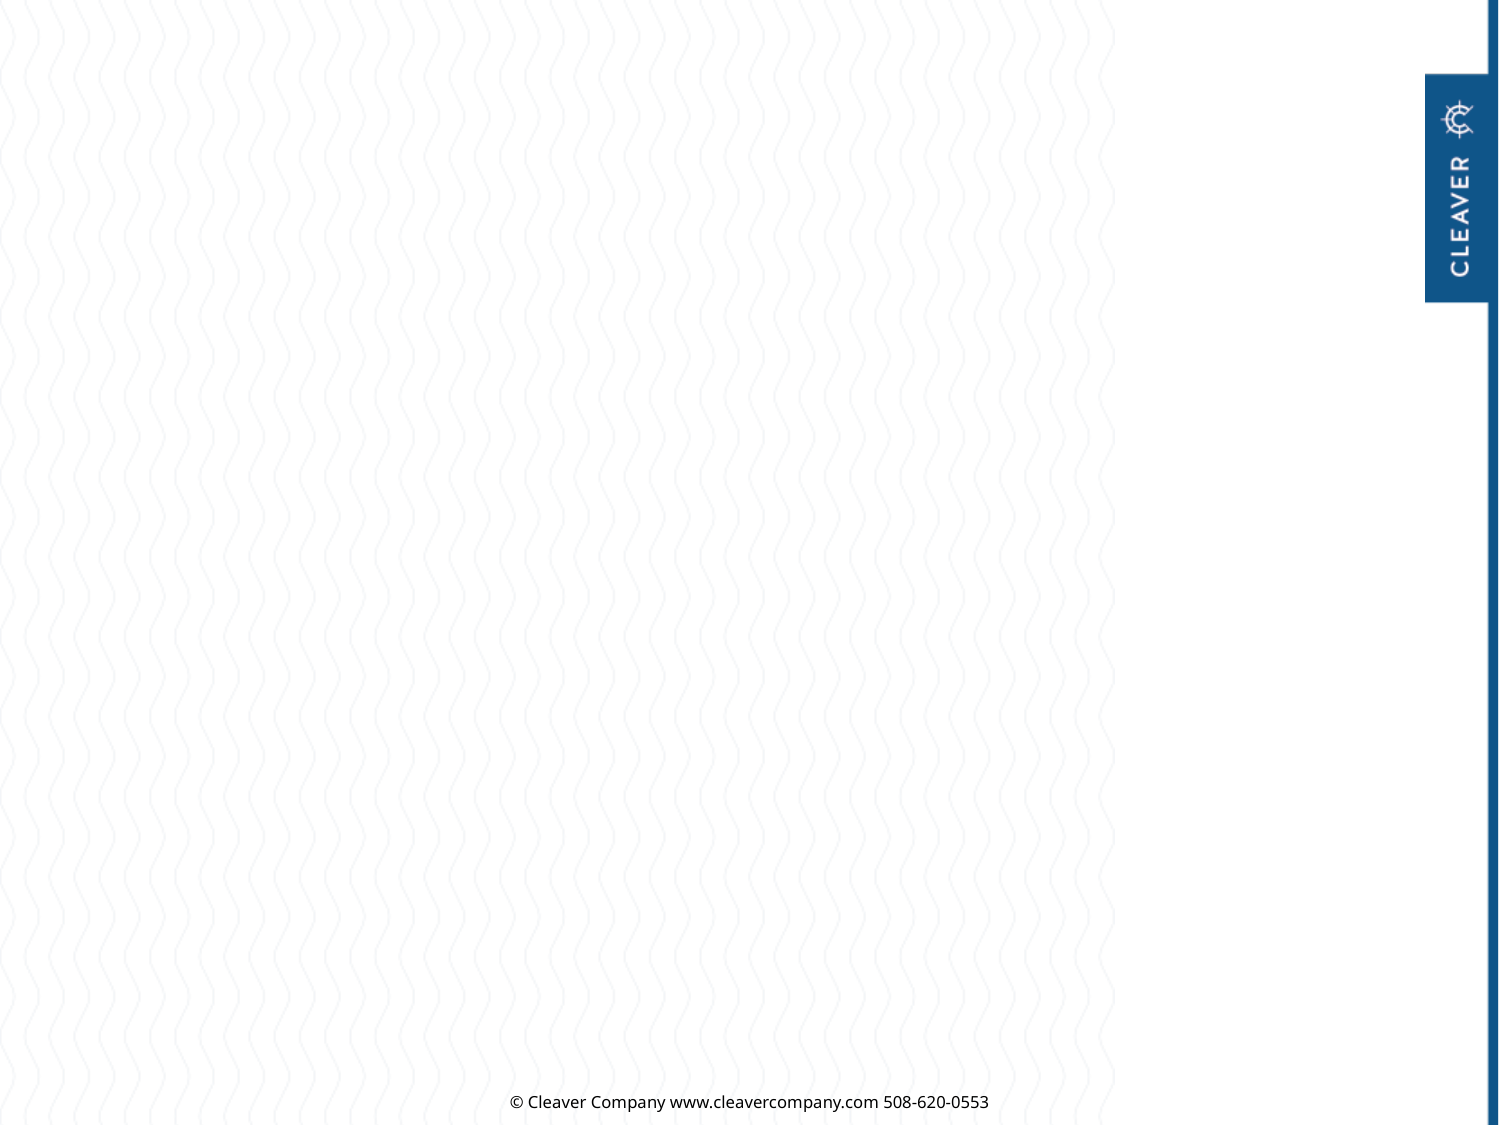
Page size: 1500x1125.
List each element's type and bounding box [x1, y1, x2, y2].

picture [1425, 0, 1500, 1125]
